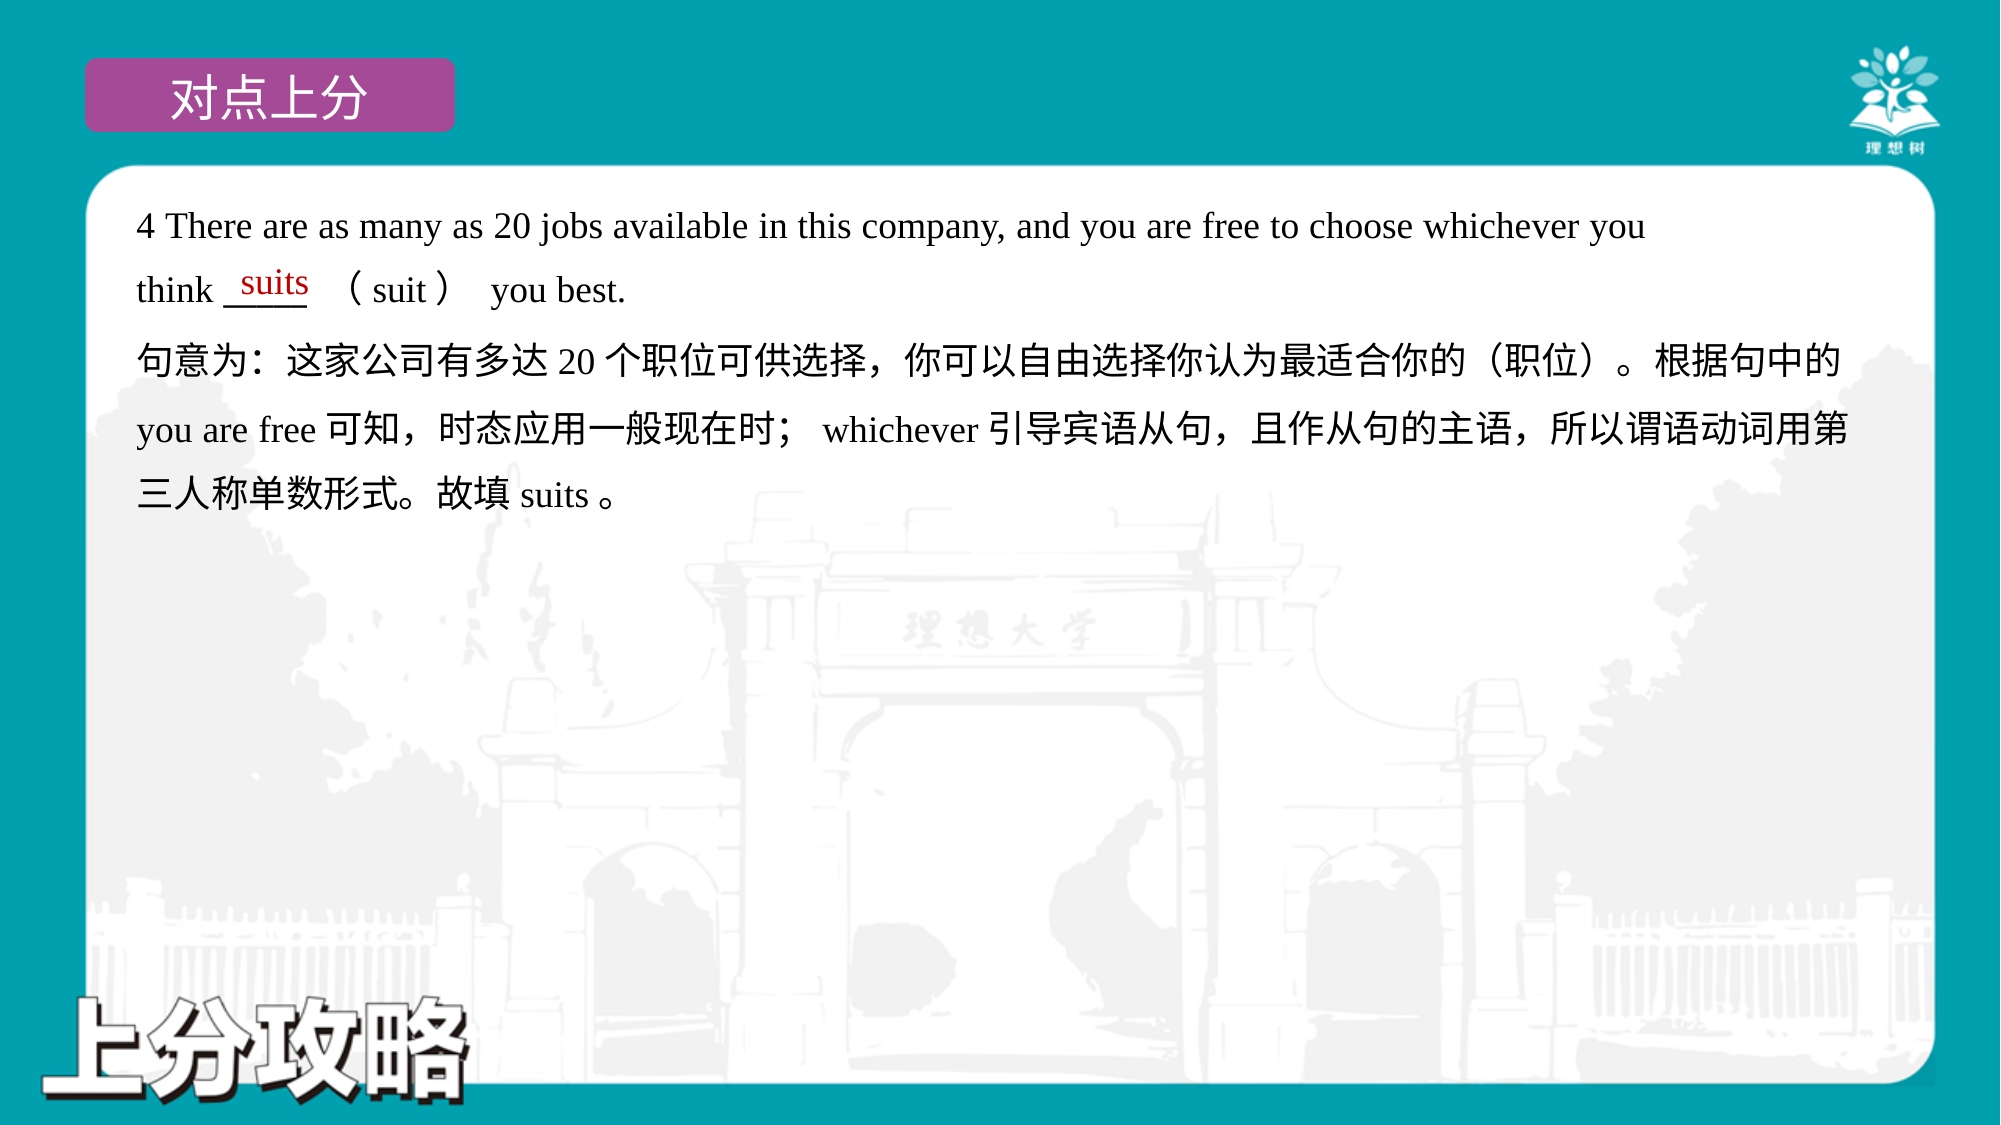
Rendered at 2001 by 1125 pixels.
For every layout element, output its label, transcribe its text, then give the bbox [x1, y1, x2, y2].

picture [0, 0, 2000, 1125]
text_box 句意为：这家公司有多达20个职位可供选择，你可以自由选择你认为最适合你的（职位）。根据句中的 you are free可知，时态应用一般现在时；whichever引导宾语从句，且作从句的主语，所以谓语动词用第 三人称单数形式。故填suits。 [136, 312, 1865, 509]
text_box 4 There are as many as 20 jobs available in this company, and you are free to choose whichever you think _____ （suit） you best. [136, 176, 1865, 304]
text_box suits [227, 237, 324, 296]
